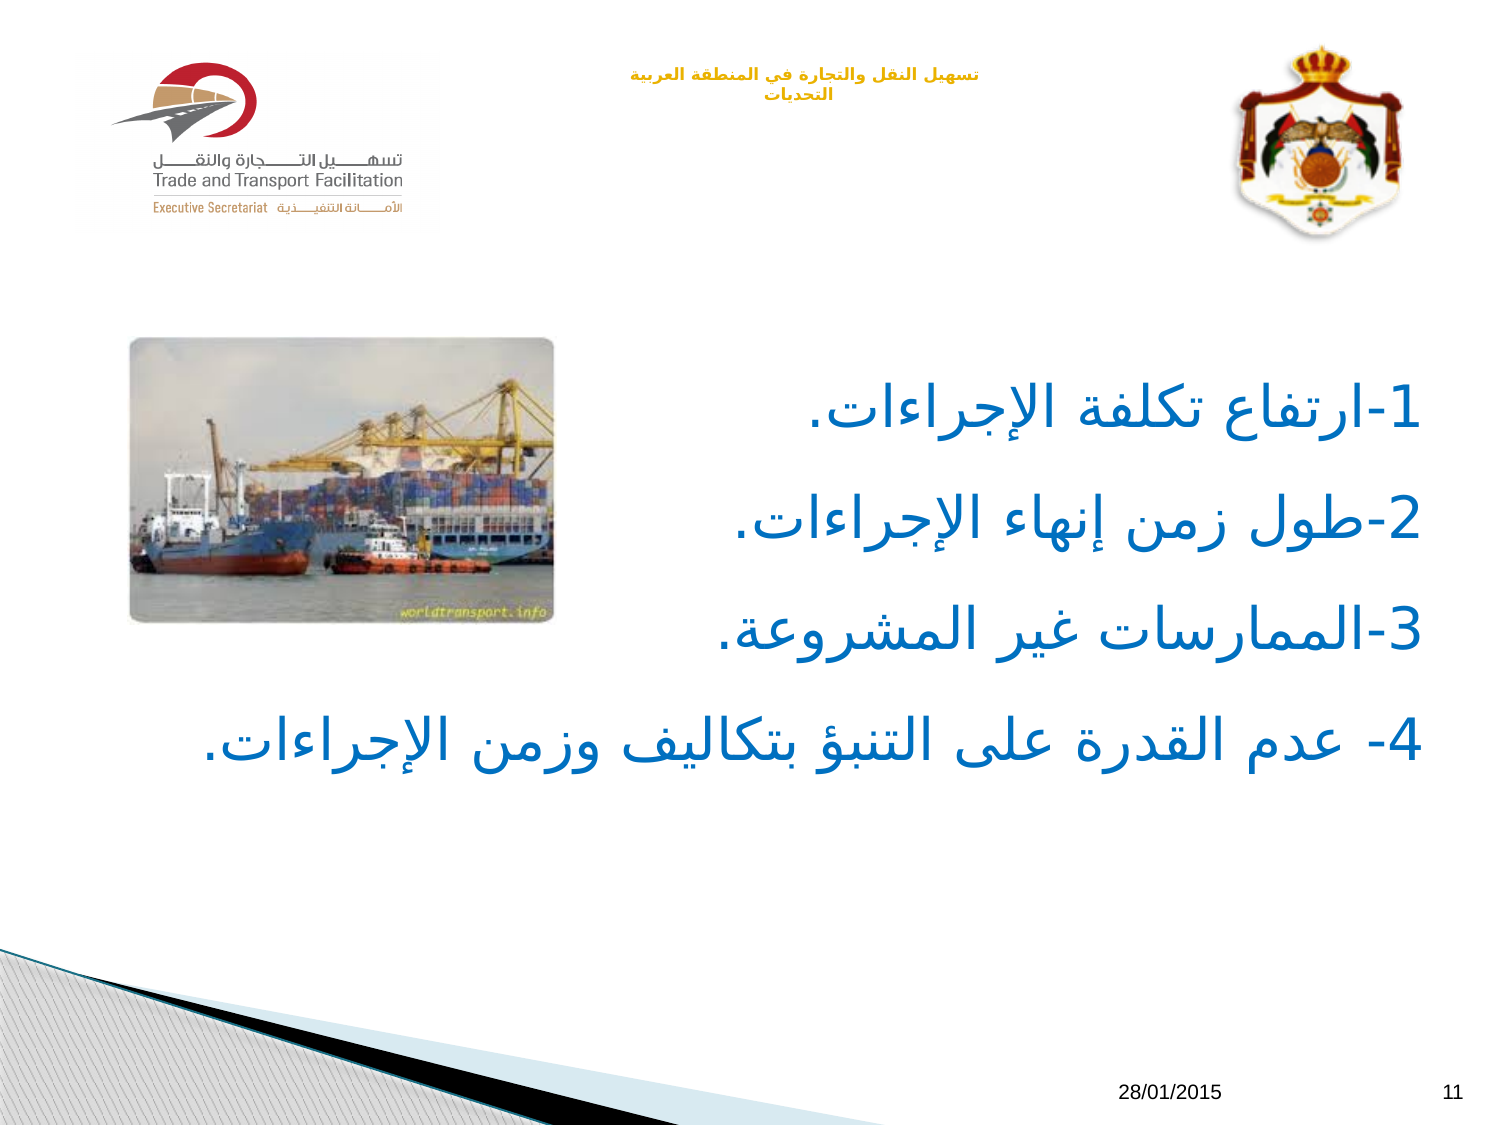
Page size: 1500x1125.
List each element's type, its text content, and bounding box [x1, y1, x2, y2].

slide_number 11 [1418, 1051, 1479, 1112]
picture [75, 51, 440, 233]
title تسهيل النقل والتجارة في المنطقة العربية التحديات [366, 55, 1232, 210]
picture [126, 336, 557, 625]
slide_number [1103, 1051, 1418, 1112]
list 1- ارتفاع تكلفة الإجراءات. 2- طول زمن إنهاء الإجراءات. 3- الممارسات غير المشروعة. 4- عدم القدرة على التنبؤ بتكاليف وزمن الإجراءات. [88, 369, 1439, 954]
picture [1209, 24, 1425, 260]
